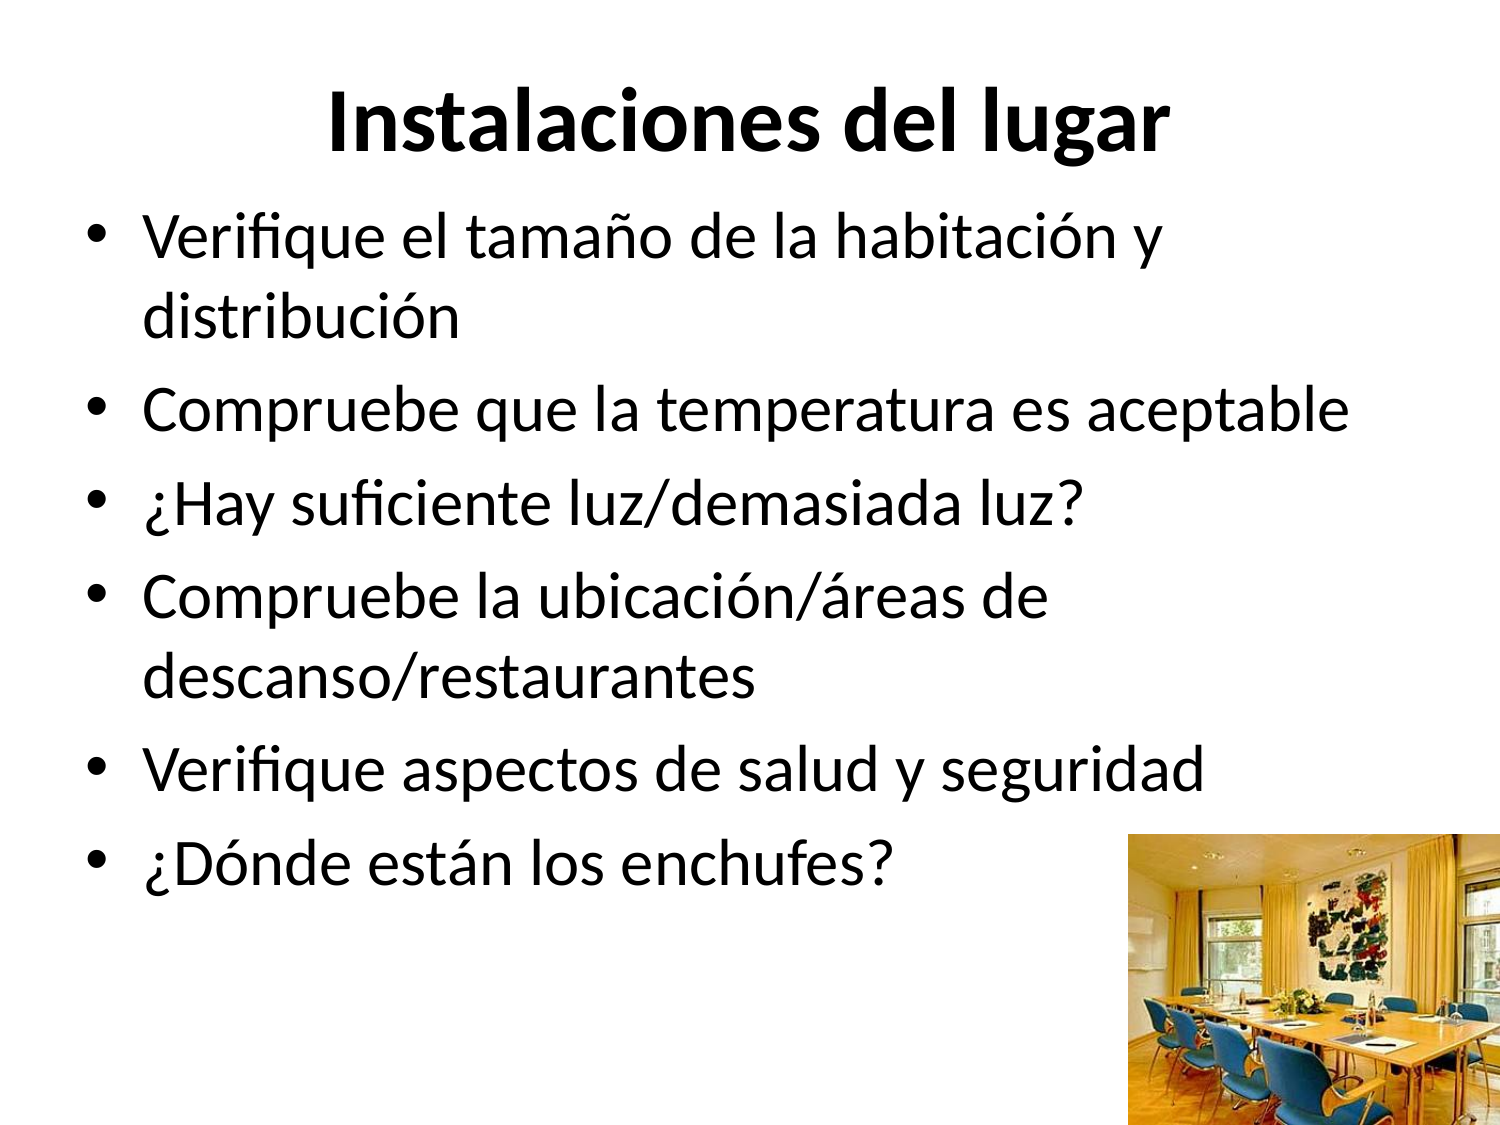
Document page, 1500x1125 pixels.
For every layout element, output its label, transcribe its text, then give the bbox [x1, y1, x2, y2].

list Verifique el tamaño de la habitación y distribución Compruebe que la temperatura es aceptable ¿Hay suficiente luz/demasiada luz? Compruebe la ubicación/áreas de descanso/restaurantes Verifique aspectos de salud y seguridad ¿Dónde están los enchufes? [70, 184, 1421, 982]
picture [1128, 833, 1500, 1125]
title Instalaciones del lugar [74, 44, 1426, 185]
